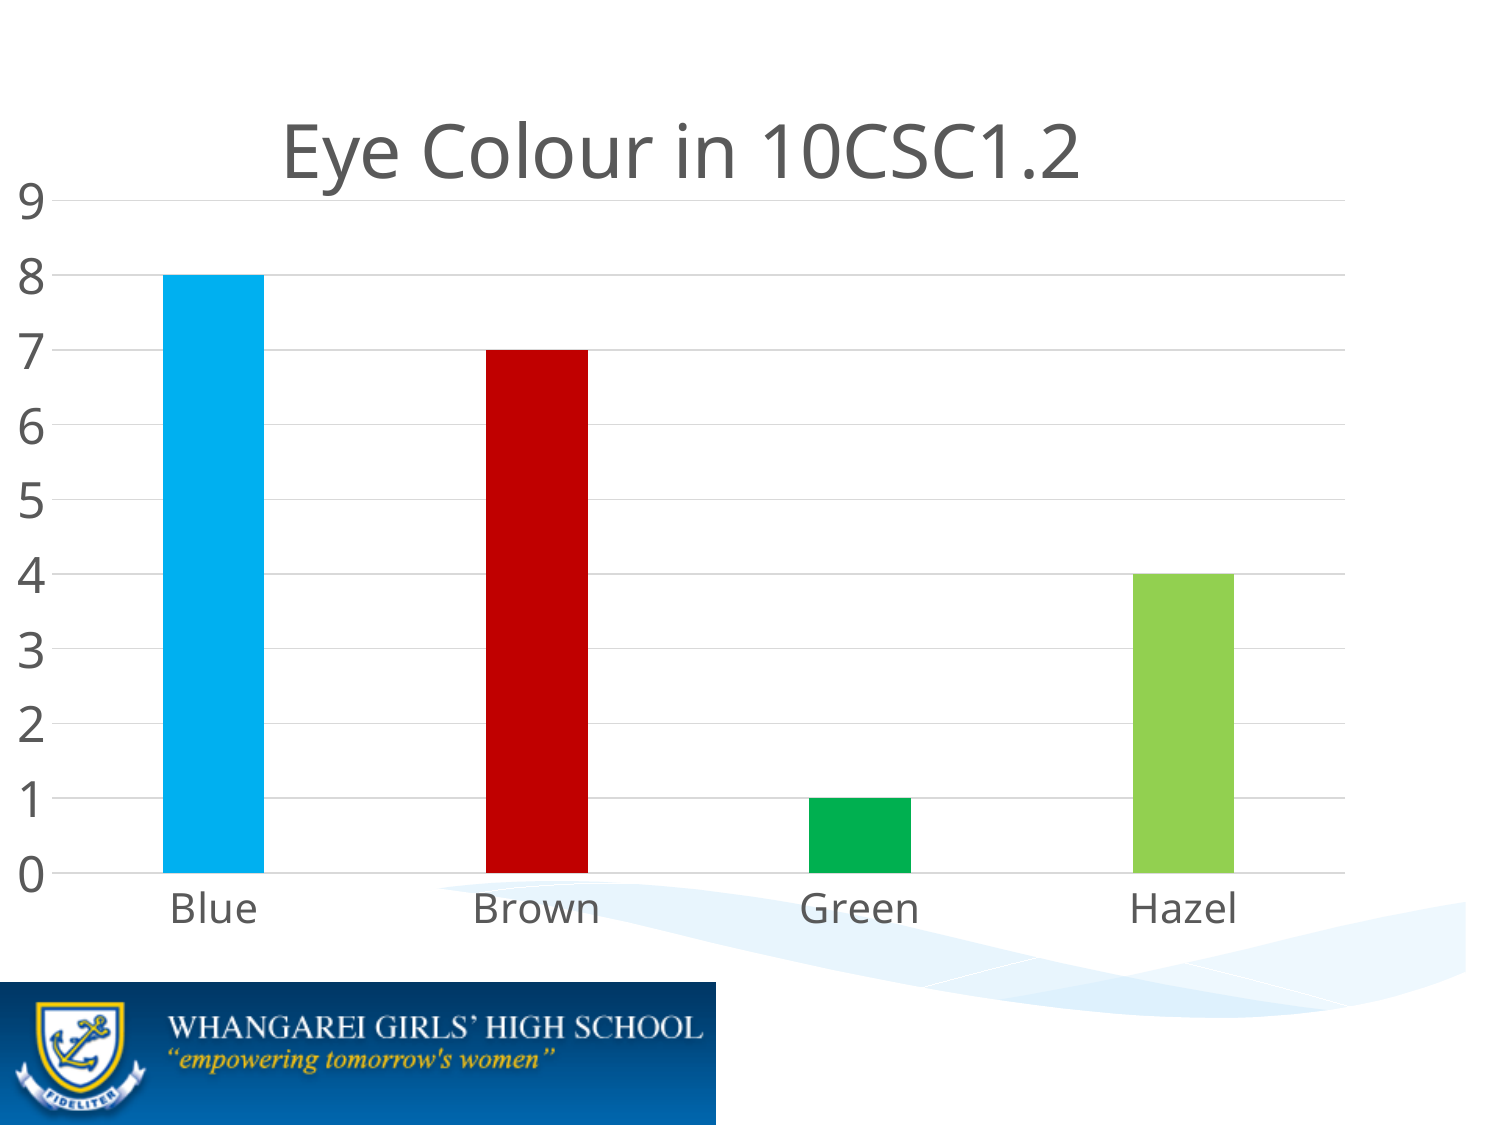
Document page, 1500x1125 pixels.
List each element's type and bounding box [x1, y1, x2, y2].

picture [0, 984, 716, 1125]
chart [0, 49, 1388, 984]
